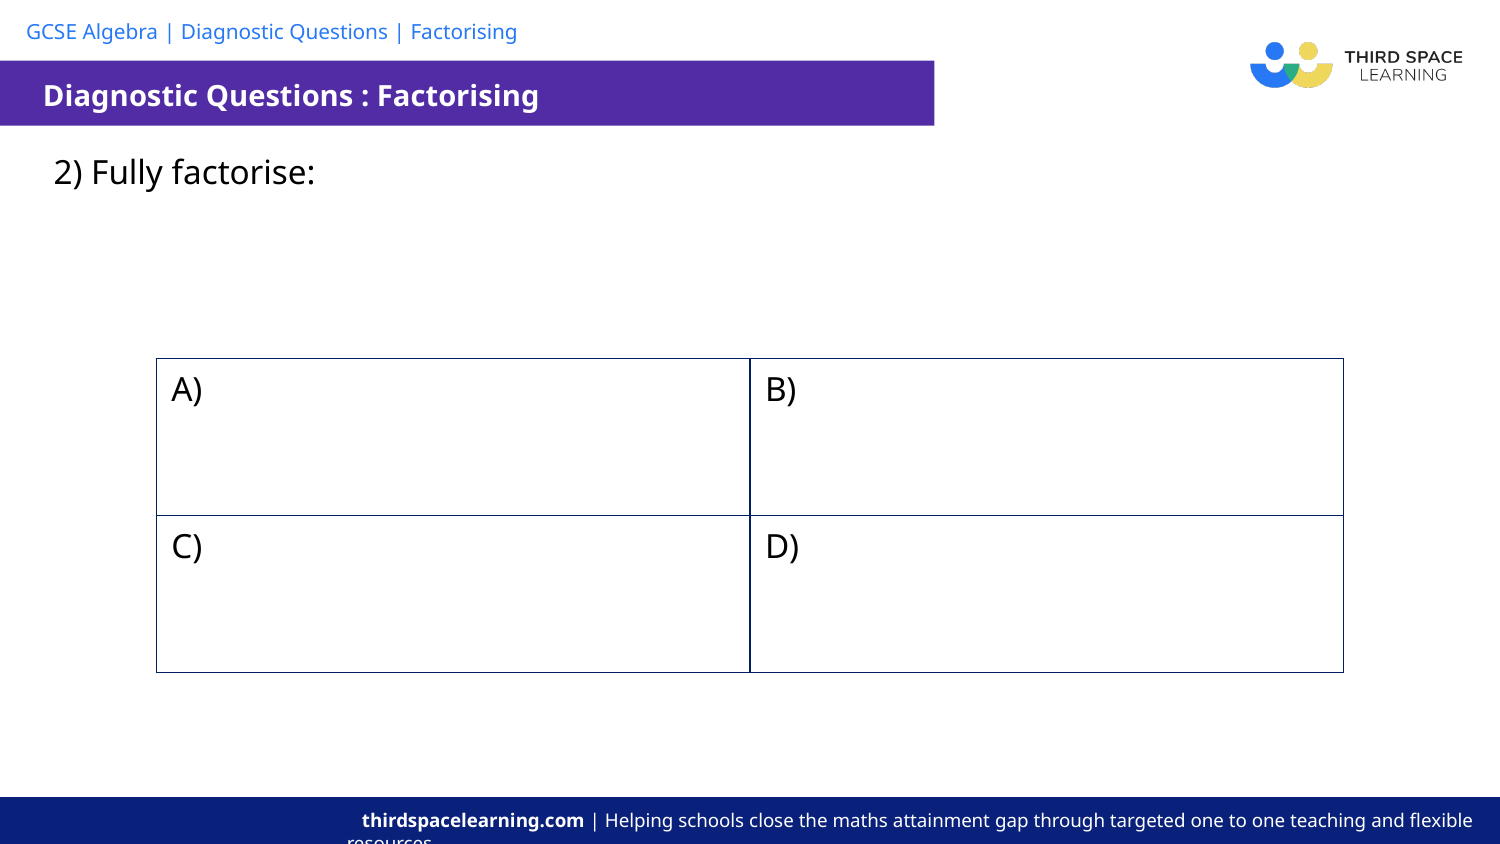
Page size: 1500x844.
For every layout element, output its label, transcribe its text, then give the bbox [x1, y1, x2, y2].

picture [1250, 33, 1465, 99]
text_box Diagnostic Questions : Factorising [27, 61, 849, 127]
